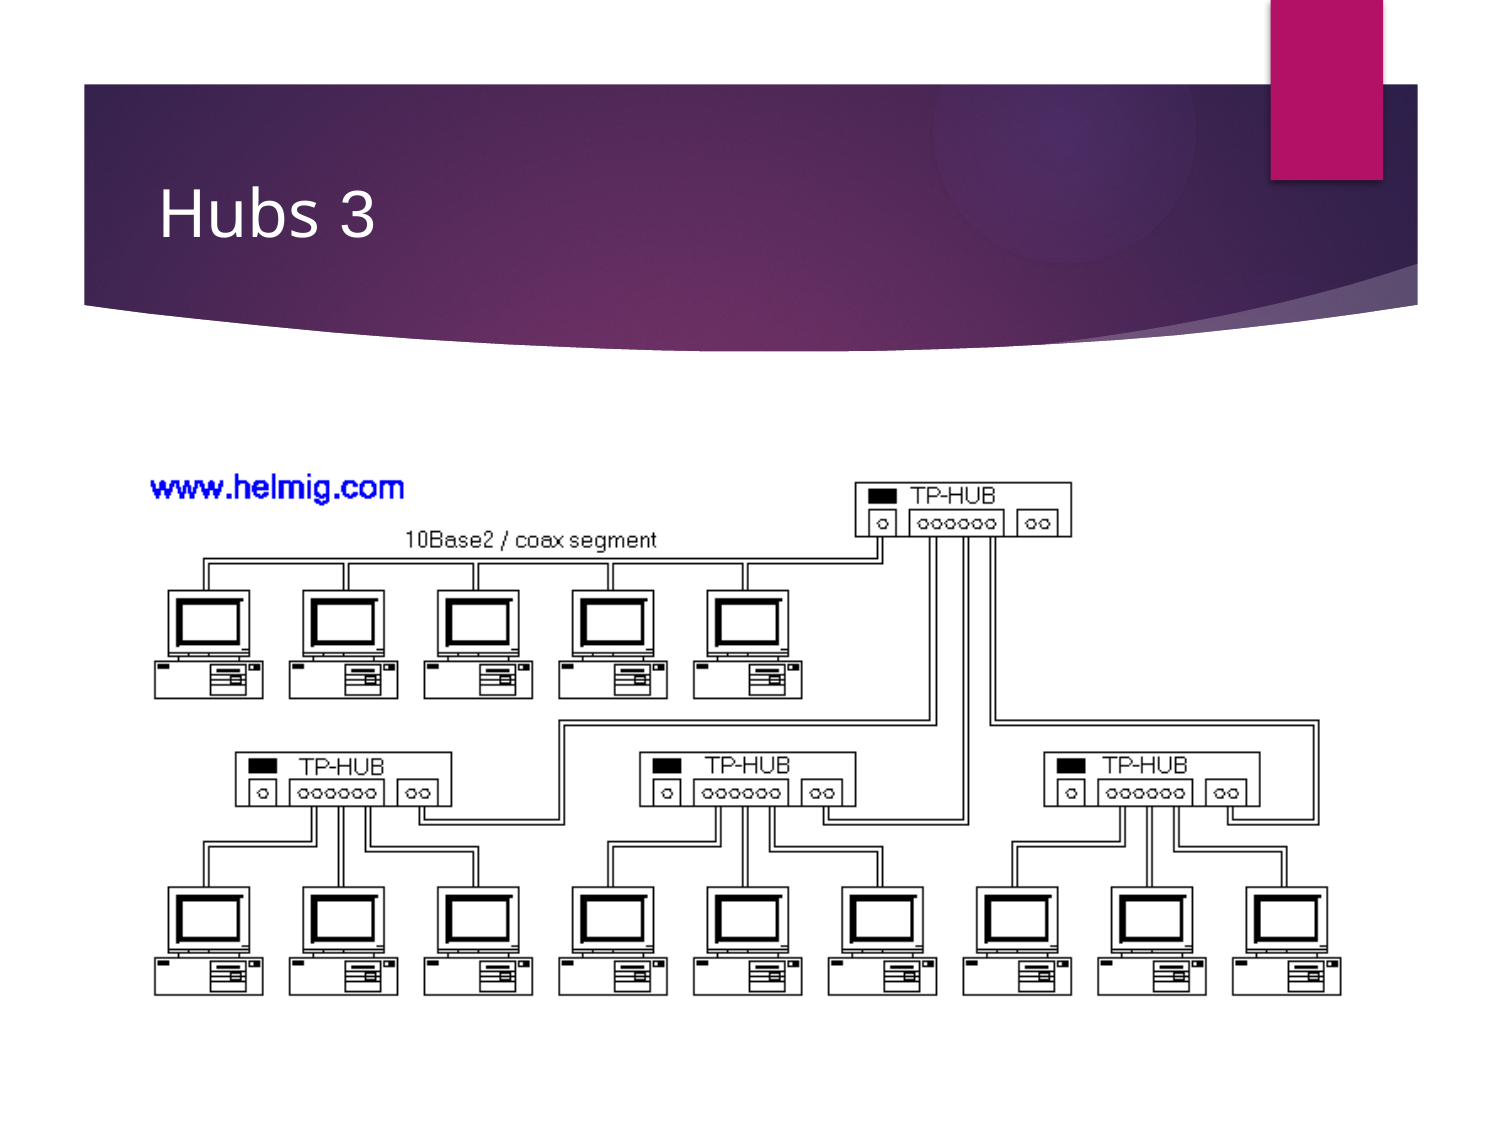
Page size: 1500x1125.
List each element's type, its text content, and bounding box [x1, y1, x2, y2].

title 3 Hubs [142, 152, 1183, 269]
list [141, 461, 1358, 1013]
